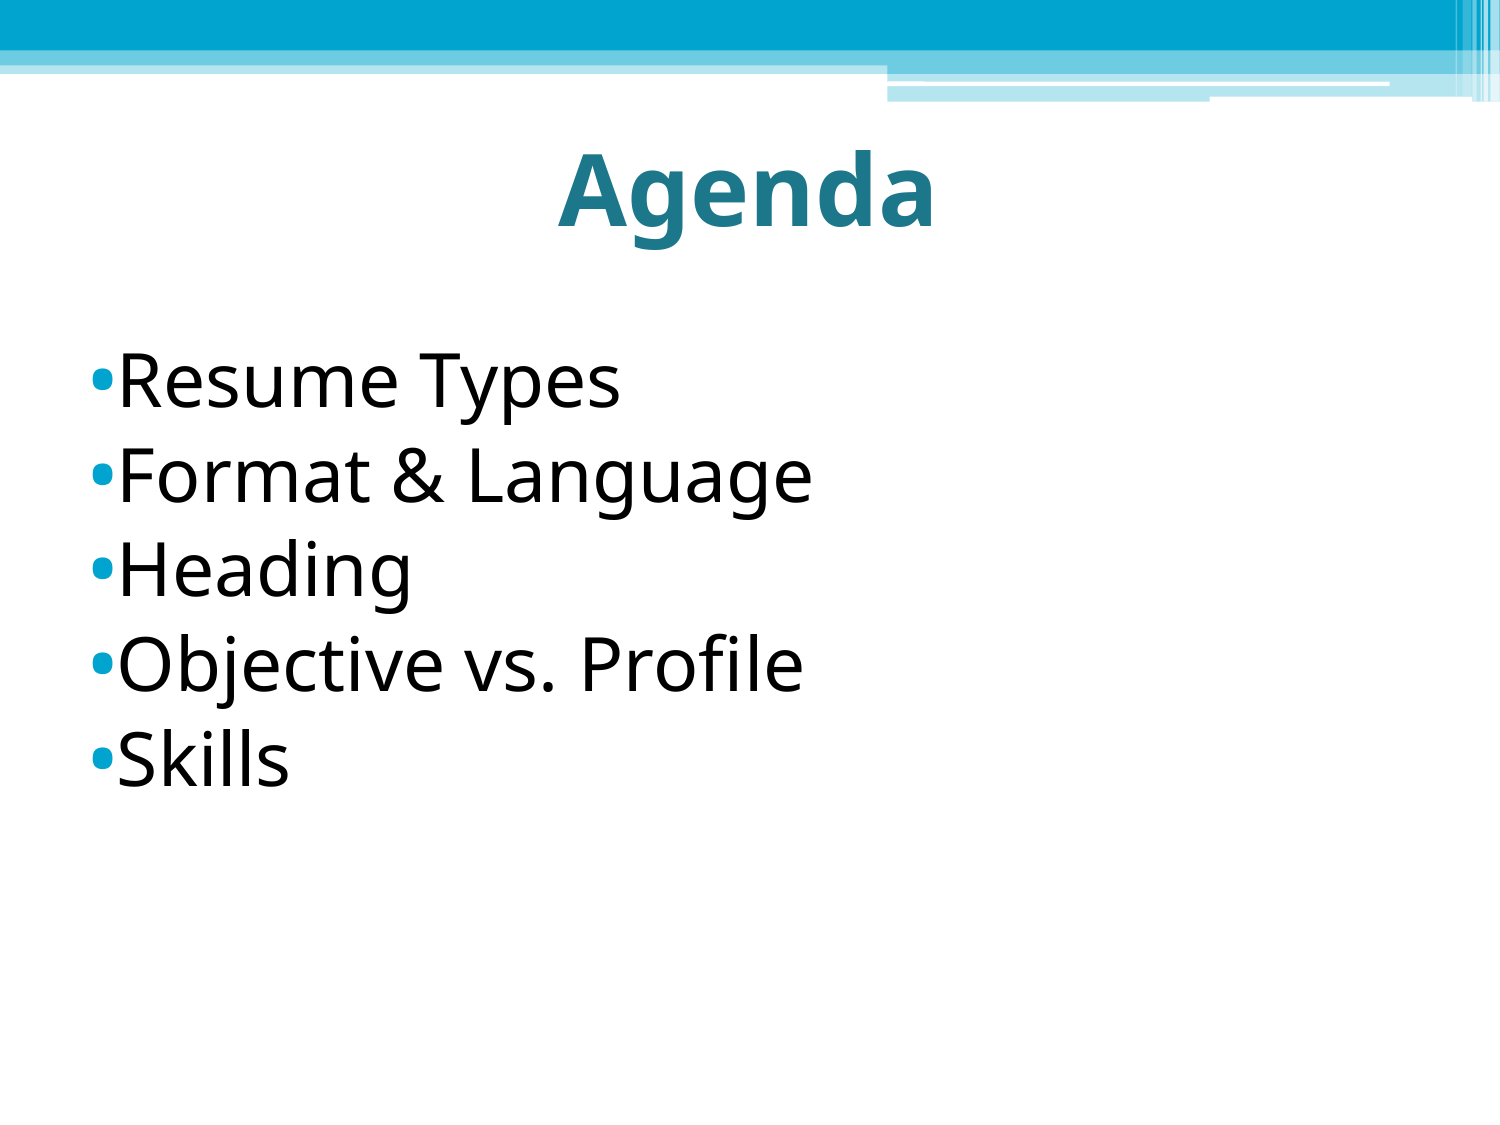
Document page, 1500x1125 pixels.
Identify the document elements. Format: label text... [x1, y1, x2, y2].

list Resume Types Format & Language Heading Objective vs. Profile Skills [75, 324, 1418, 1063]
title Agenda [77, 99, 1421, 273]
